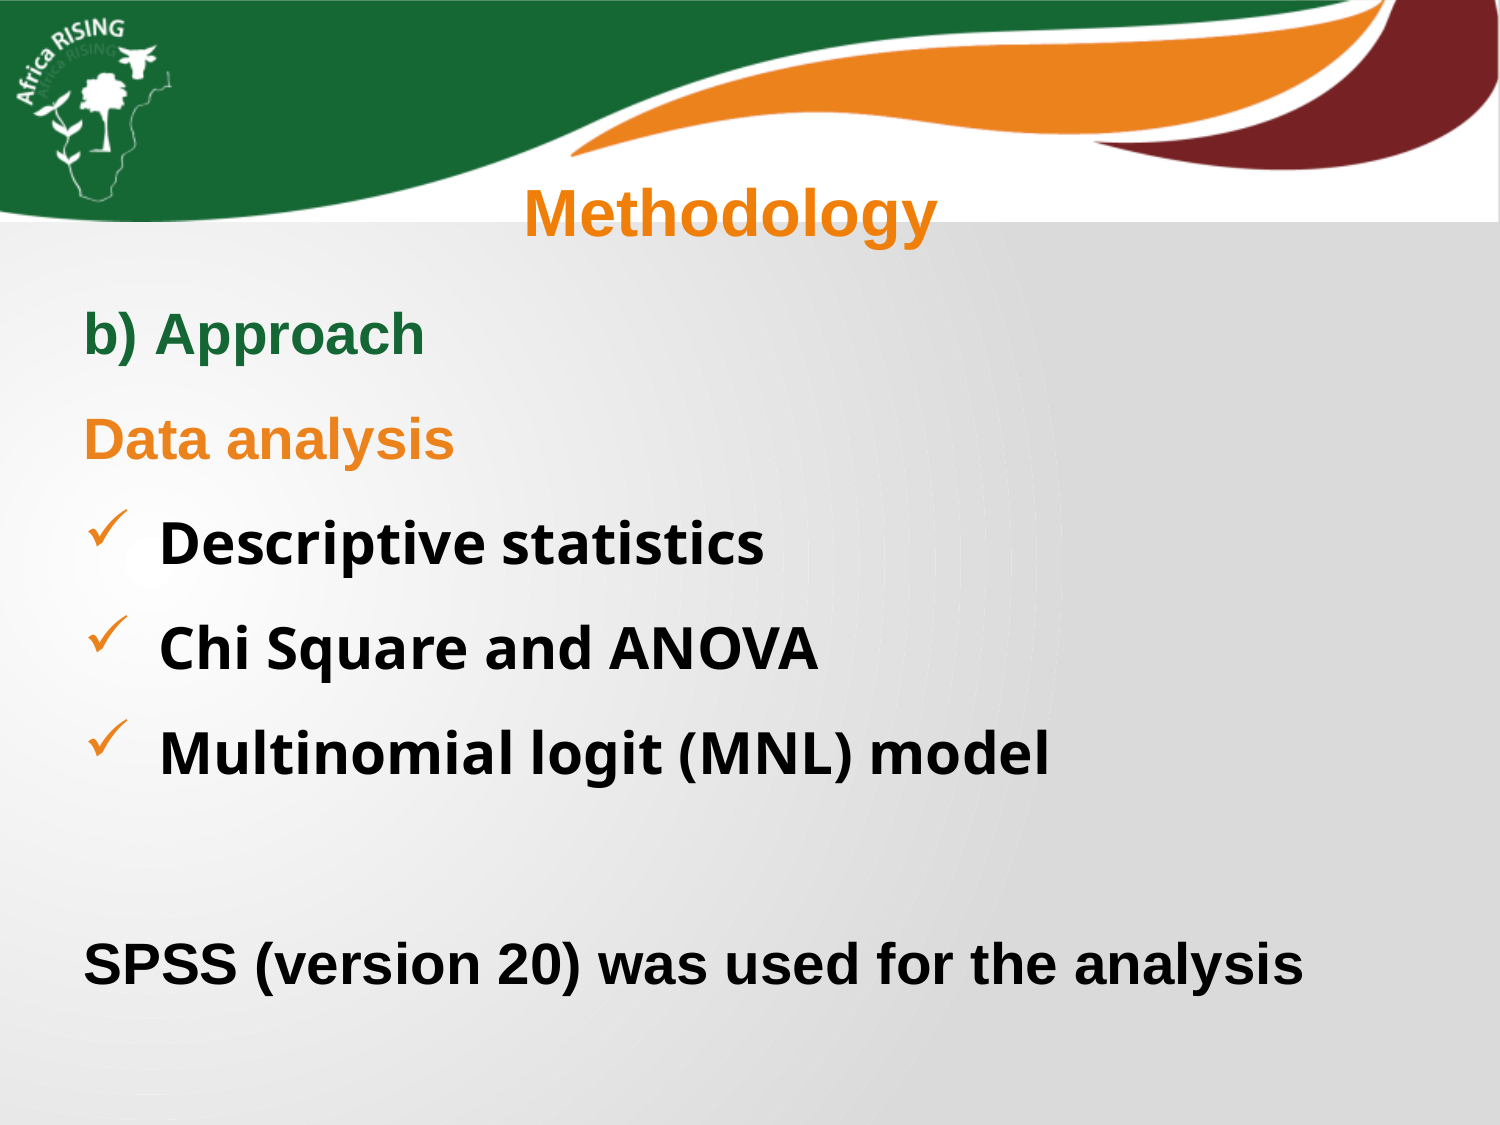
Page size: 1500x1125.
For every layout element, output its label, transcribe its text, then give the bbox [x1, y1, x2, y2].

picture [0, 0, 1499, 222]
list b) Approach Data analysis Descriptive statistics Chi Square and ANOVA Multinomial logit (MNL) model SPSS (version 20) was used for the analysis [50, 253, 1475, 1050]
text_box Methodology [450, 162, 1013, 258]
